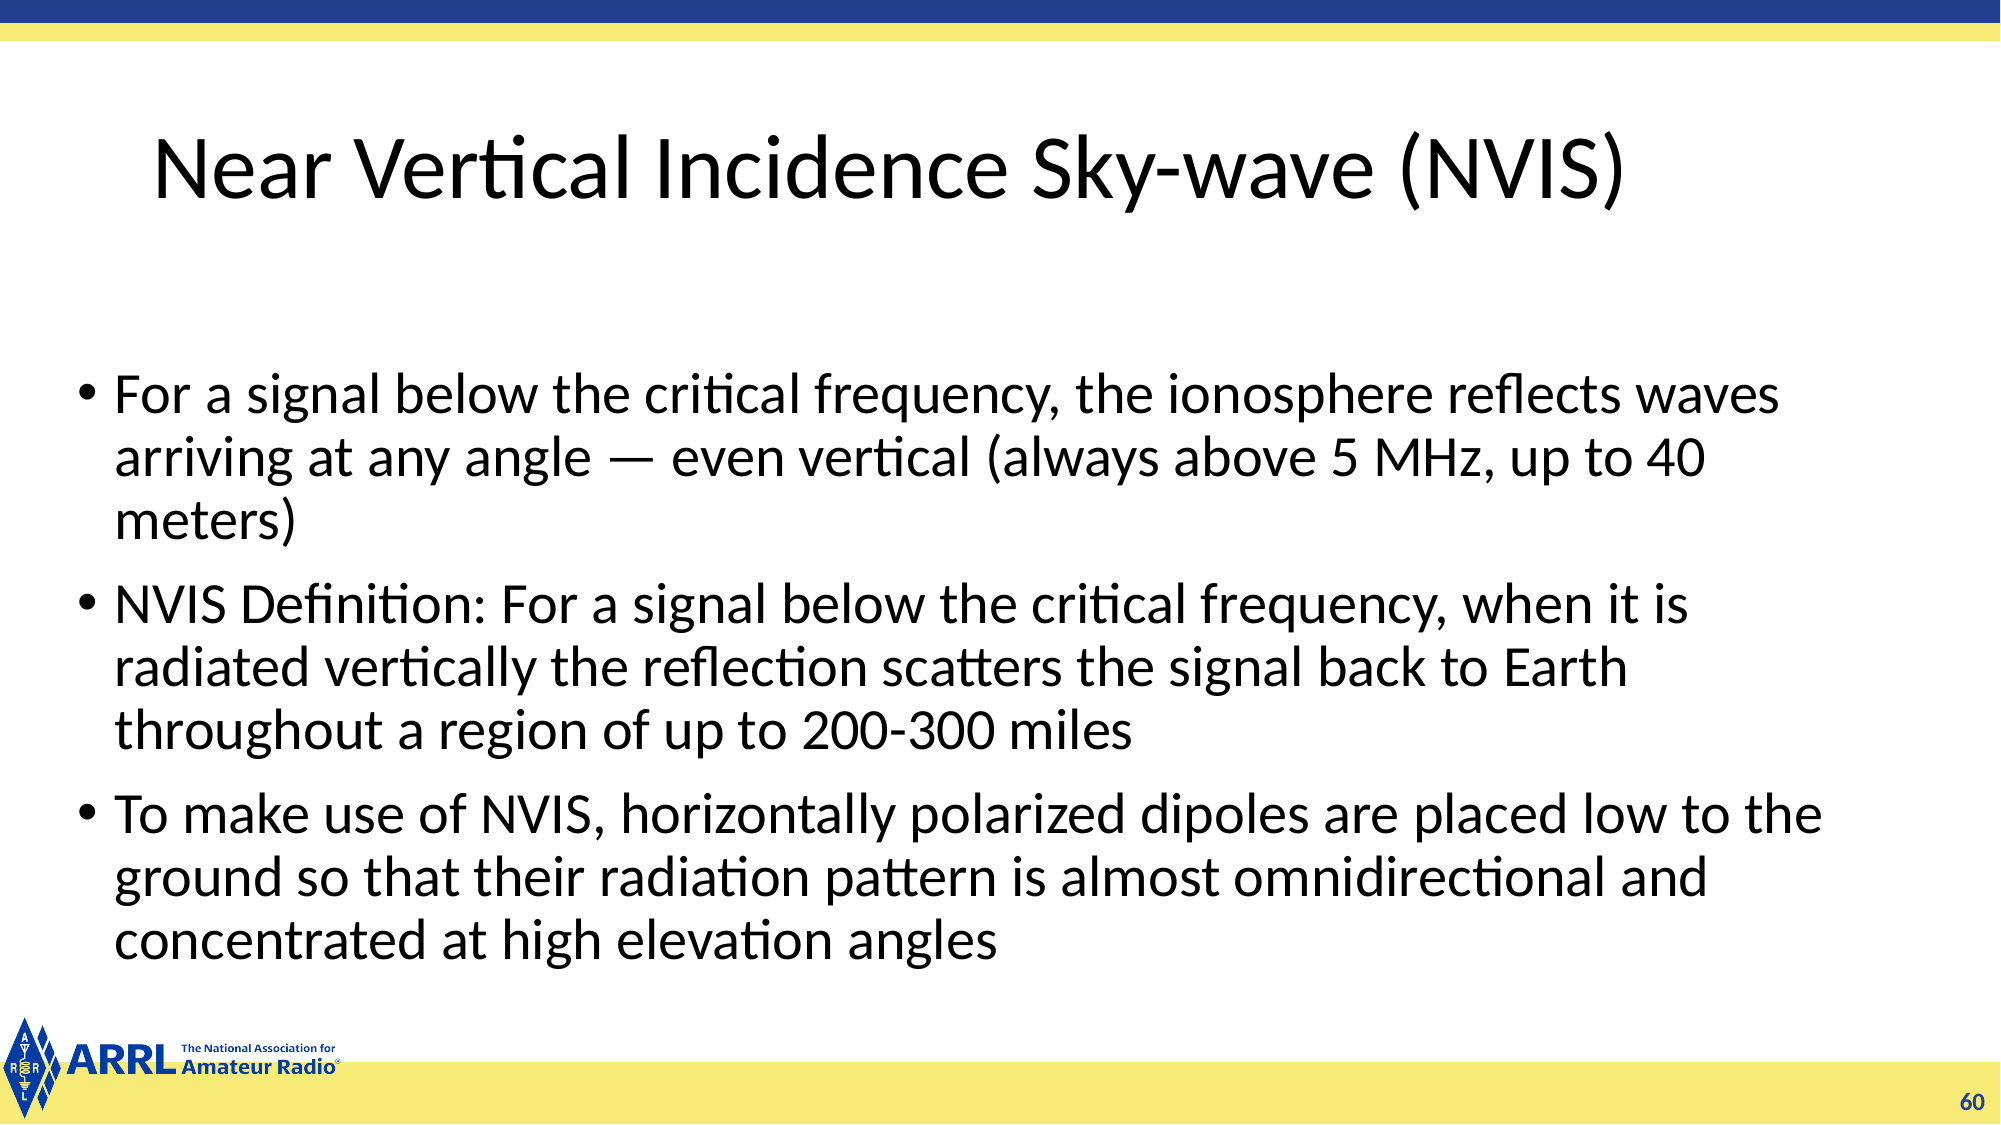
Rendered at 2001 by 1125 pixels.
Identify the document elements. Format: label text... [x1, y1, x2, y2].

list For a signal below the critical frequency, the ionosphere reflects waves arriving at any angle — even vertical (always above 5 MHz, up to 40 meters) NVIS Definition: For a signal below the critical frequency, when it is radiated vertically the reflection scatters the signal back to Earth throughout a region of up to 200-300 miles To make use of NVIS, horizontally polarized dipoles are placed low to the ground so that their radiation pattern is almost omnidirectional and concentrated at high elevation angles [62, 355, 1863, 1043]
title Near Vertical Incidence Sky-wave (NVIS) [137, 59, 1863, 278]
picture [1, 1015, 342, 1121]
